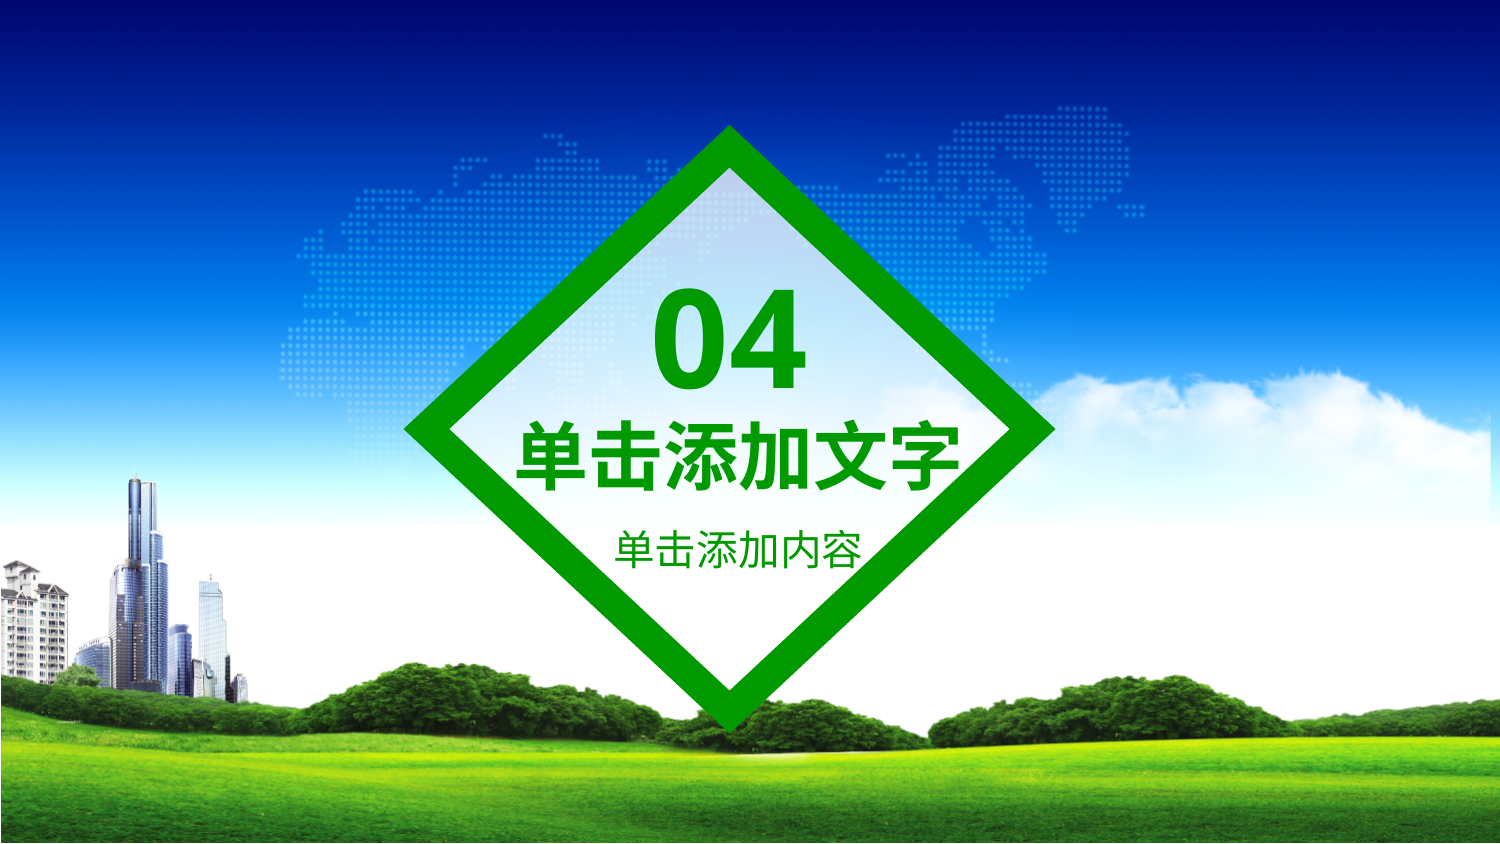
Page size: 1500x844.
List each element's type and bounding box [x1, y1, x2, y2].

text_box [0, 0, 1500, 844]
